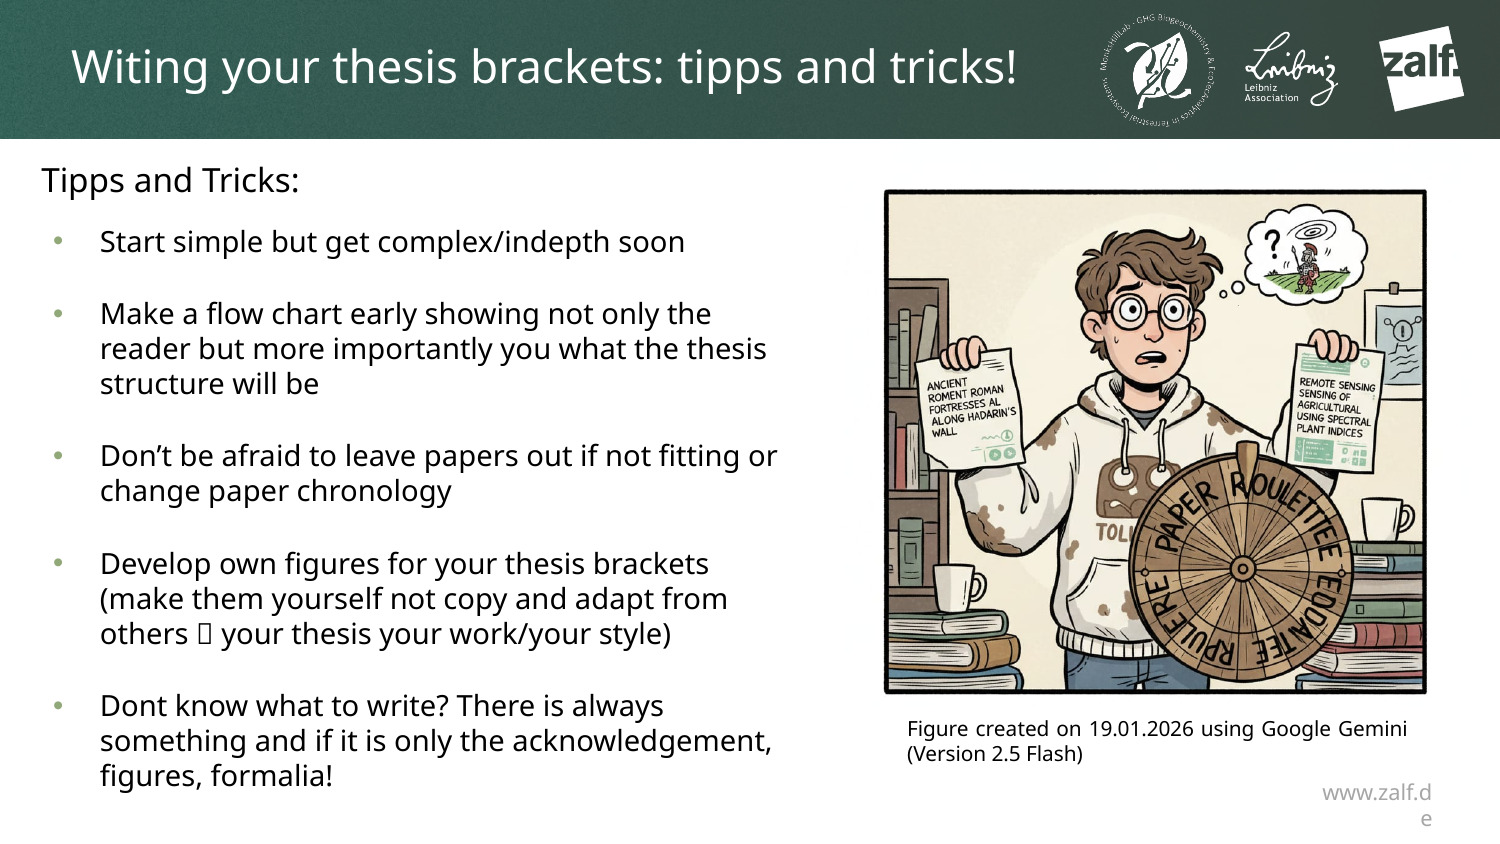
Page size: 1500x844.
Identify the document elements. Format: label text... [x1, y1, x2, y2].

list Start simple but get complex/indepth soon Make a flow chart early showing not only the reader but more importantly you what the thesis structure will be Don’t be afraid to leave papers out if not fitting or change paper chronology Develop own figures for your thesis brackets (make them yourself not copy and adapt from others  your thesis your work/your style) Dont know what to write? There is always something and if it is only the acknowledgement, figures, formalia! [53, 222, 815, 295]
picture [844, 143, 1471, 707]
text_box Figure created on 19.01.2026 using Google Gemini (Version 2.5 Flash) [892, 714, 1423, 773]
list Tipps and Tricks: [41, 158, 839, 231]
picture [0, 0, 1500, 139]
list Witing your thesis brackets: tipps and tricks! [71, 47, 1094, 94]
